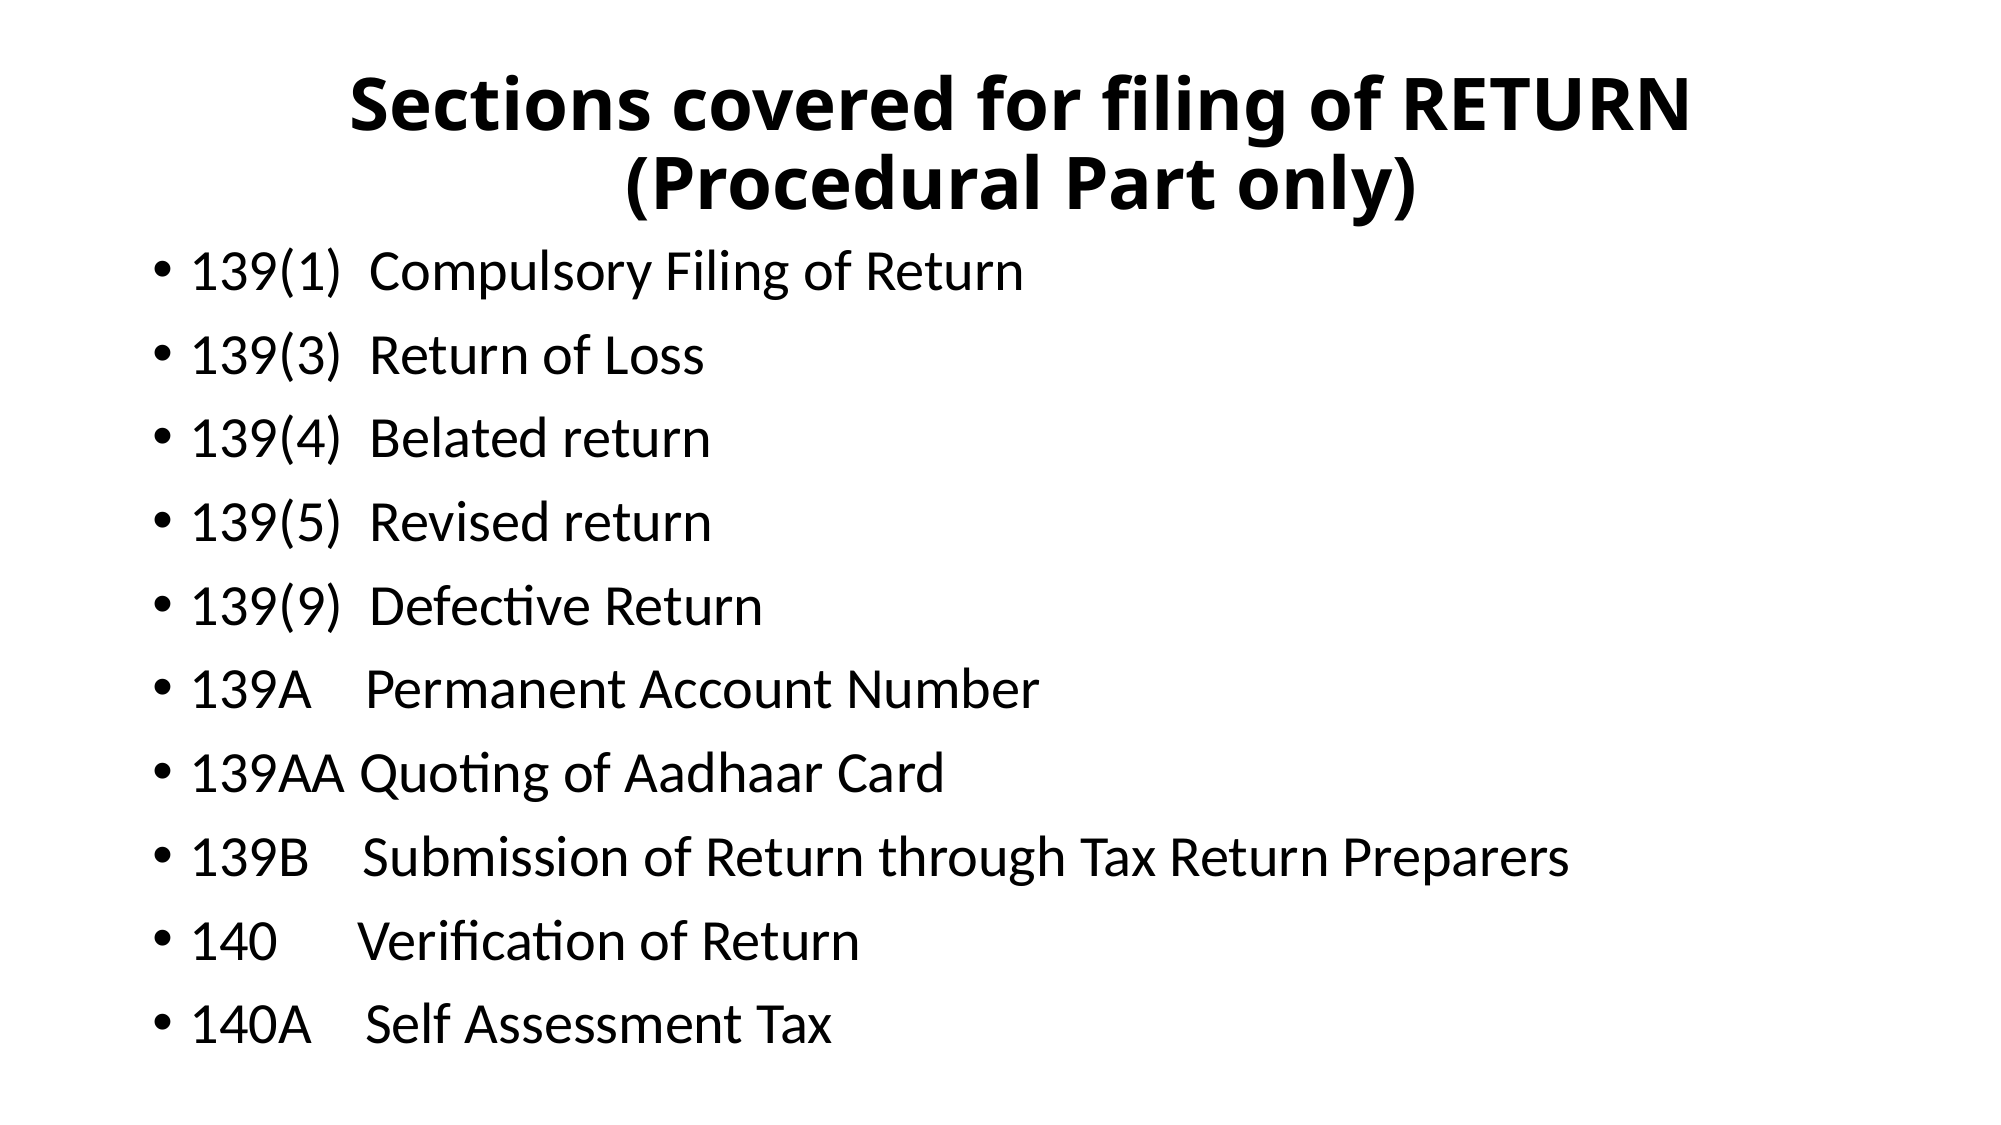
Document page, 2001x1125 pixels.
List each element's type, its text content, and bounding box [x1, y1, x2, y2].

list 139(1) Compulsory Filing of Return 139(3) Return of Loss 139(4) Belated return 139(5) Revised return 139(9) Defective Return 139A Permanent Account Number 139AA Quoting of Aadhaar Card 139B Submission of Return through Tax Return Preparers 140 Verification of Return 140A Self Assessment Tax [137, 232, 1863, 1086]
title Sections covered for filing of RETURN (Procedural Part only) [181, 59, 1863, 232]
